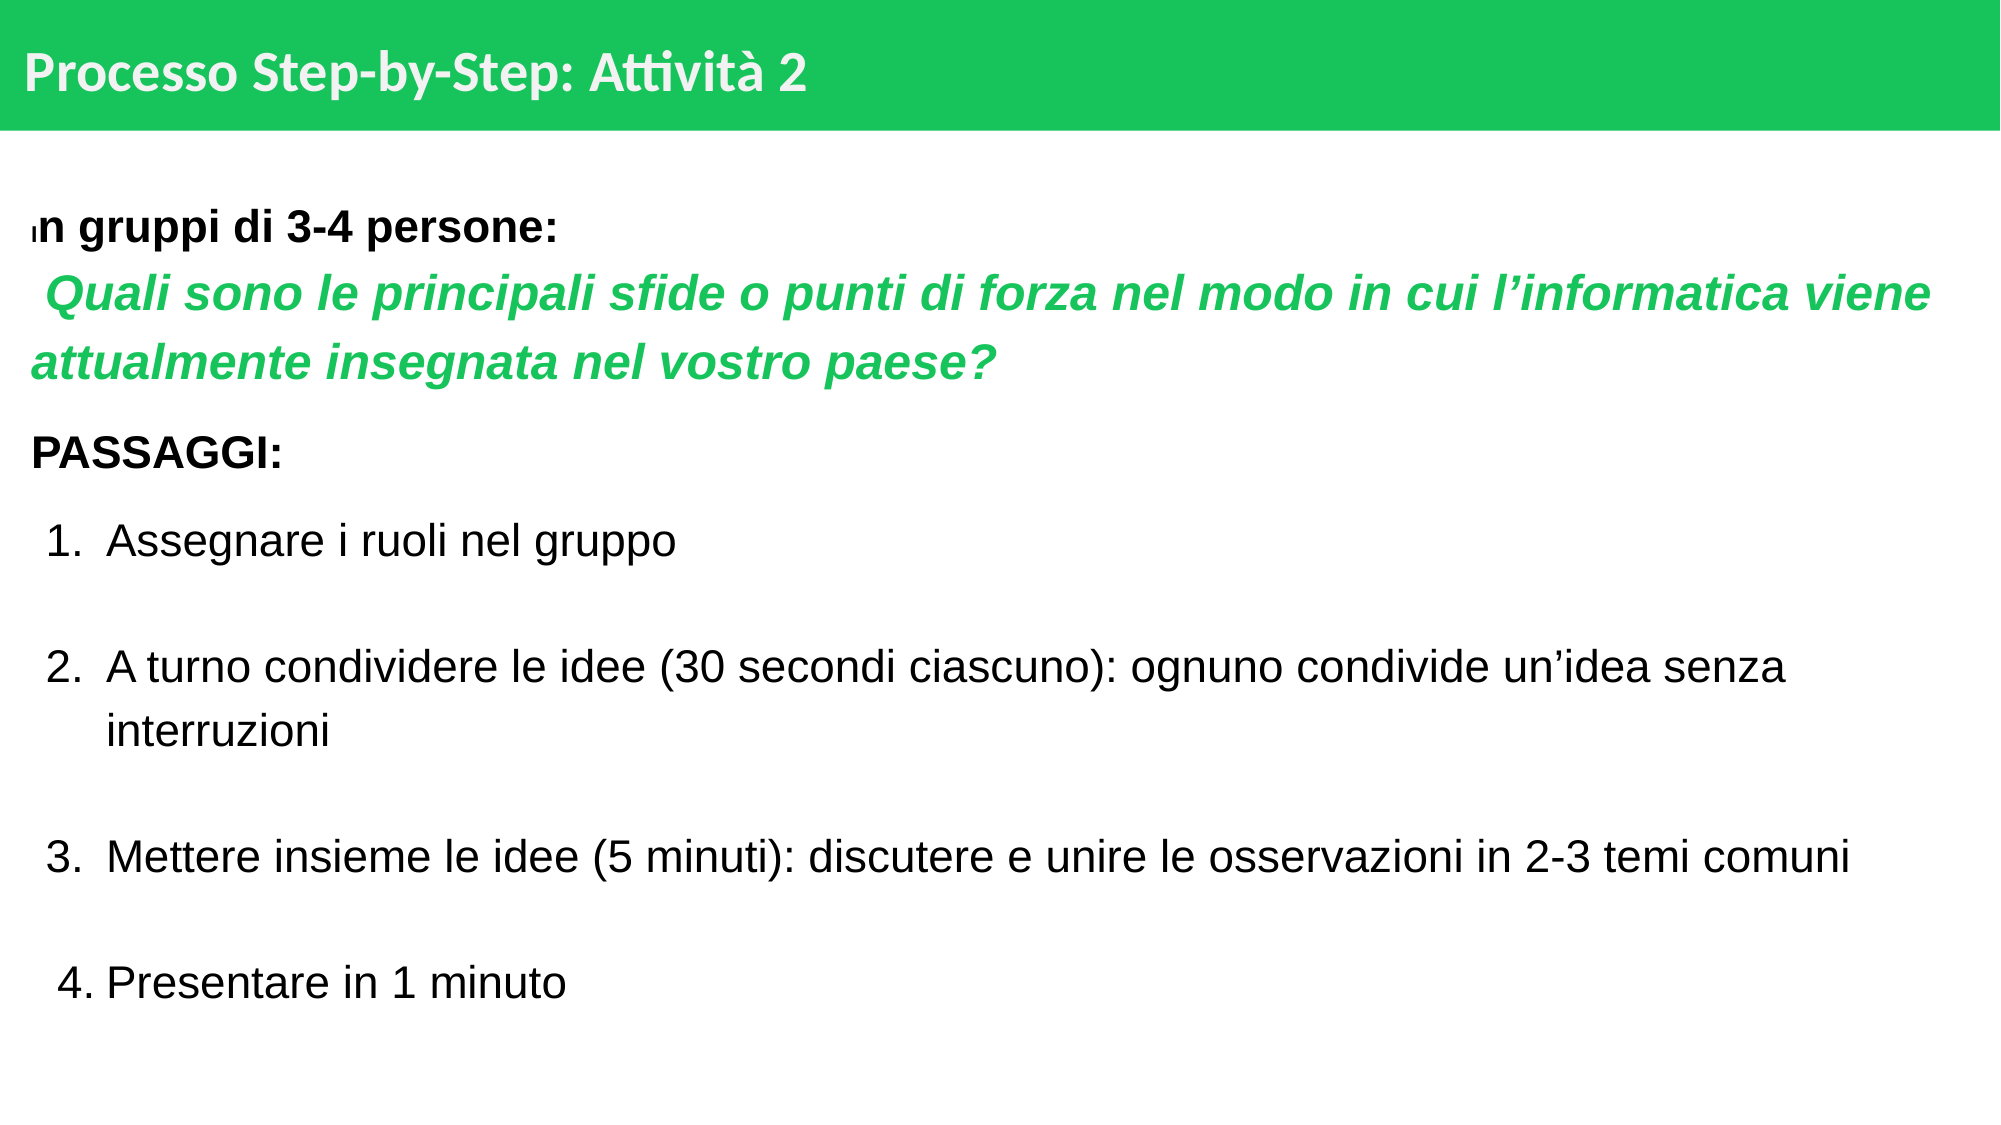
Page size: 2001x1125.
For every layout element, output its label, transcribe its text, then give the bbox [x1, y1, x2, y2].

title Processo Step-by-Step: Attività 2 [16, 13, 1976, 131]
list In gruppi di 3-4 persone: Quali sono le principali sfide o punti di forza nel modo in cui l’informatica viene attualmente insegnata nel vostro paese? PASSAGGI: Assegnare i ruoli nel gruppo A turno condividere le idee (30 secondi ciascuno): ognuno condivide un’idea senza interruzioni Mettere insieme le idee (5 minuti): discutere e unire le osservazioni in 2-3 temi comuni Presentare in 1 minuto [16, 180, 1976, 1125]
